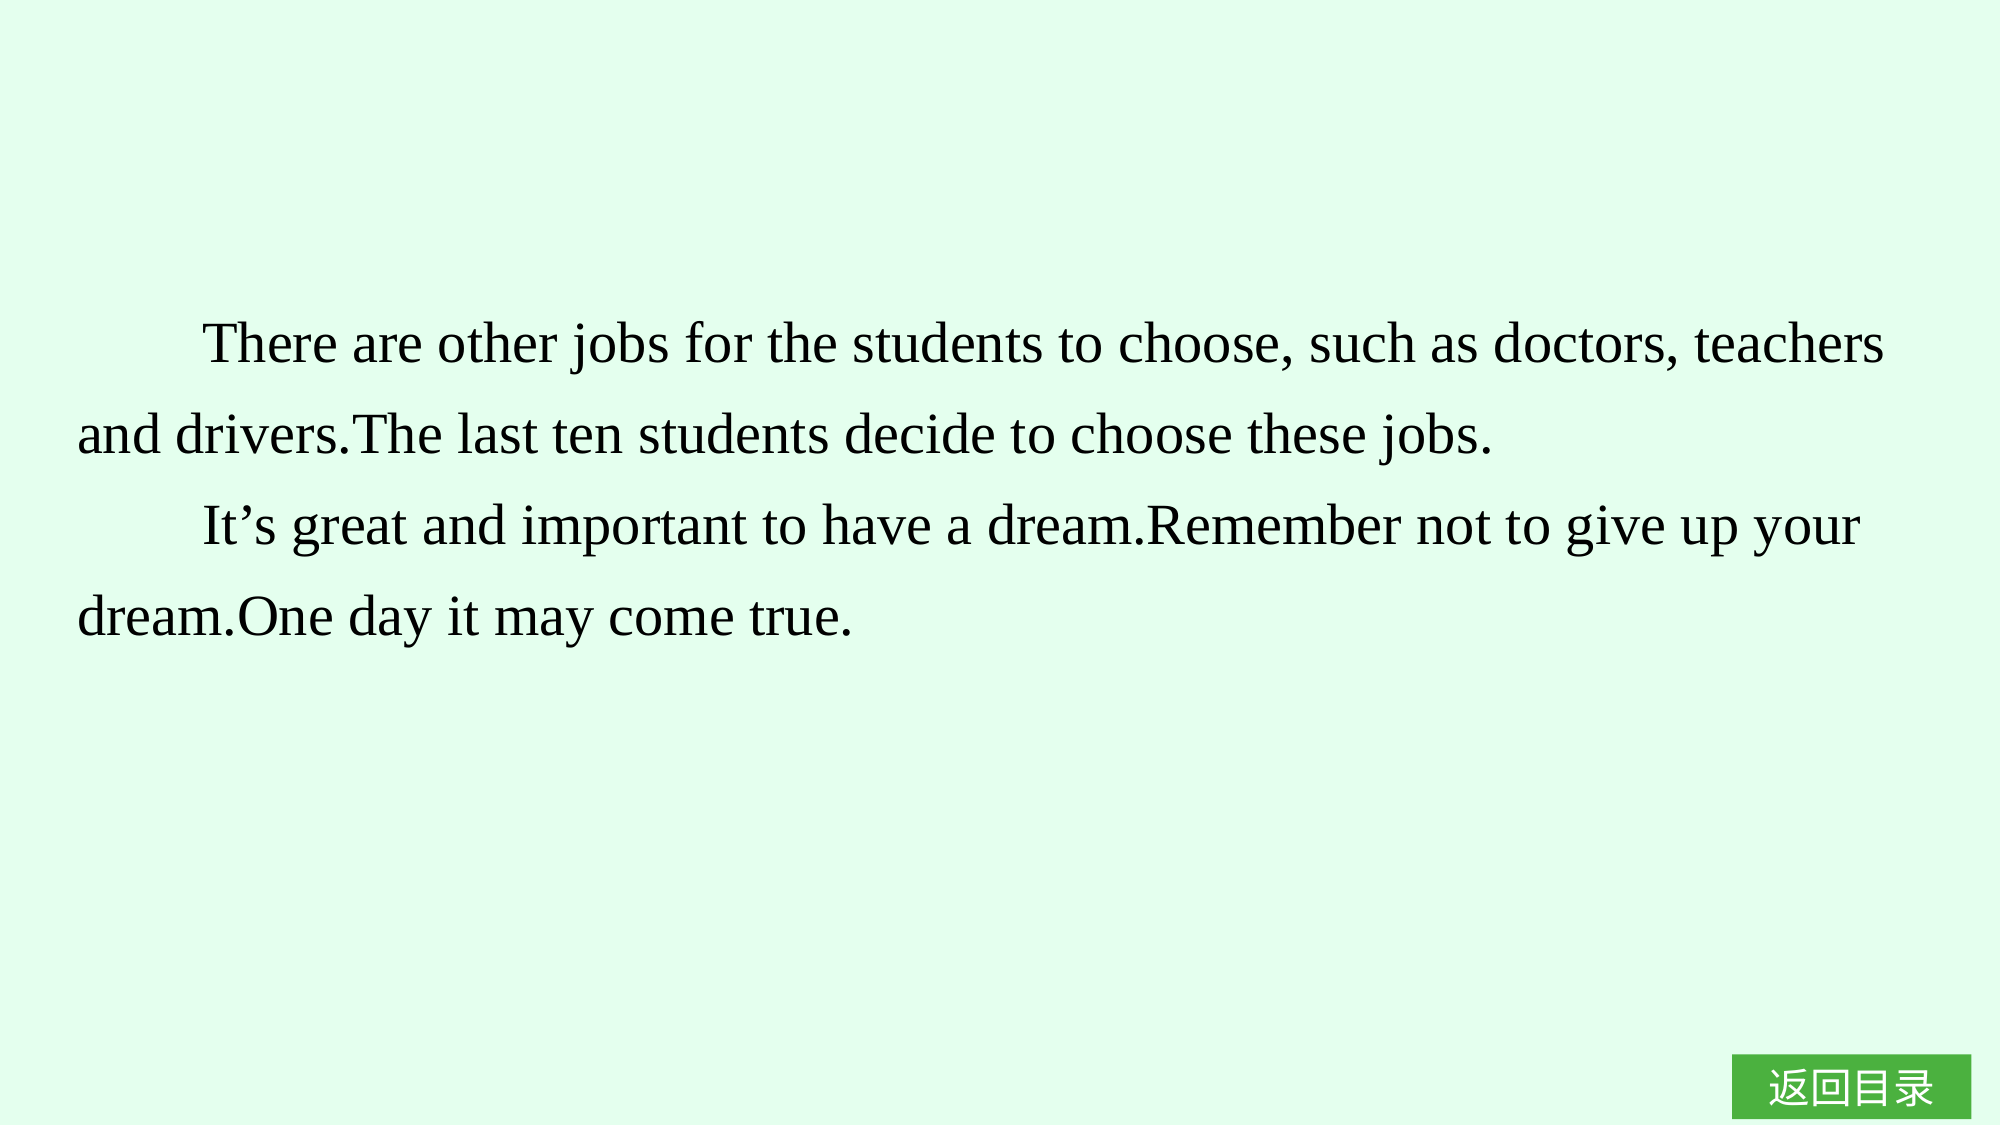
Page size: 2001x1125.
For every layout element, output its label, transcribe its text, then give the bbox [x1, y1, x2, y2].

text_box There are other jobs for the students to choose, such as doctors, teachers and drivers.The last ten students decide to choose these jobs. It’s great and important to have a dream.Remember not to give up your dream.One day it may come true. [62, 275, 1938, 655]
